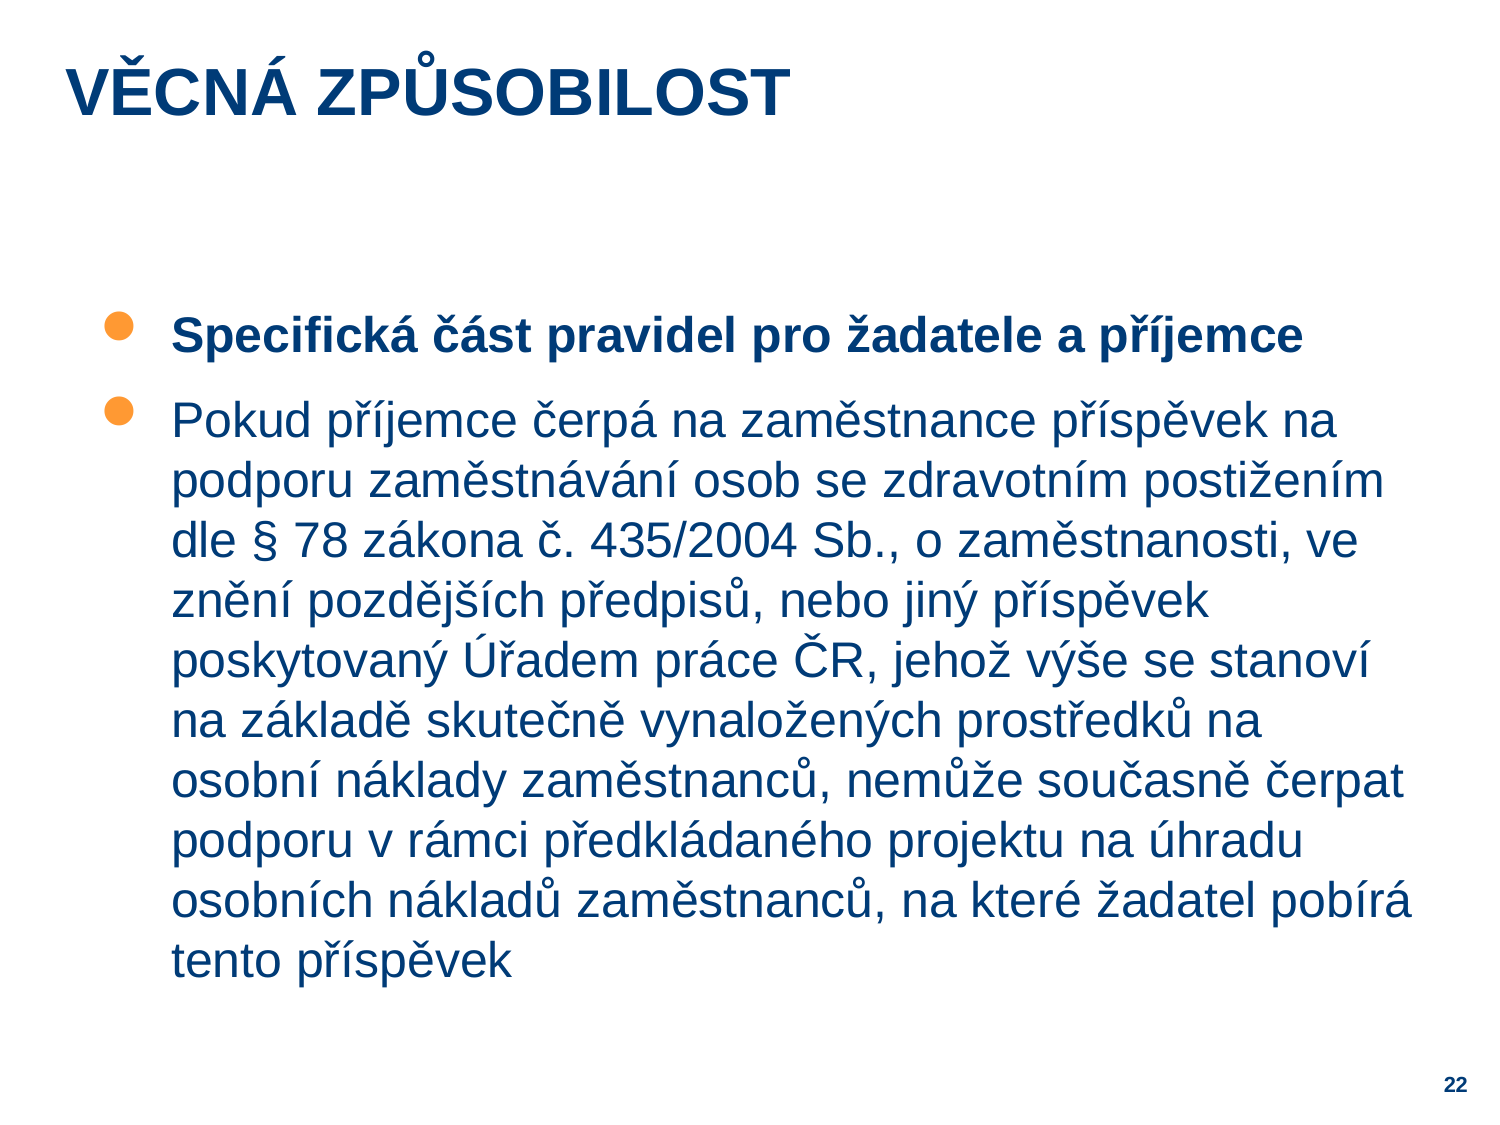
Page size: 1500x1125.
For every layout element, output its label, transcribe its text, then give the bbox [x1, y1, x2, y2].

list Specifická část pravidel pro žadatele a příjemce Pokud příjemce čerpá na zaměstnance příspěvek na podporu zaměstnávání osob se zdravotním postižením dle § 78 zákona č. 435/2004 Sb., o zaměstnanosti, ve znění pozdějších předpisů, nebo jiný příspěvek poskytovaný Úřadem práce ČR, jehož výše se stanoví na základě skutečně vynaložených prostředků na osobní náklady zaměstnanců, nemůže současně čerpat podporu v rámci předkládaného projektu na úhradu osobních nákladů zaměstnanců, na které žadatel pobírá tento příspěvek [100, 302, 1424, 1012]
title Věcná způsobilost [59, 0, 1441, 178]
slide_number 22 [1417, 1068, 1495, 1099]
